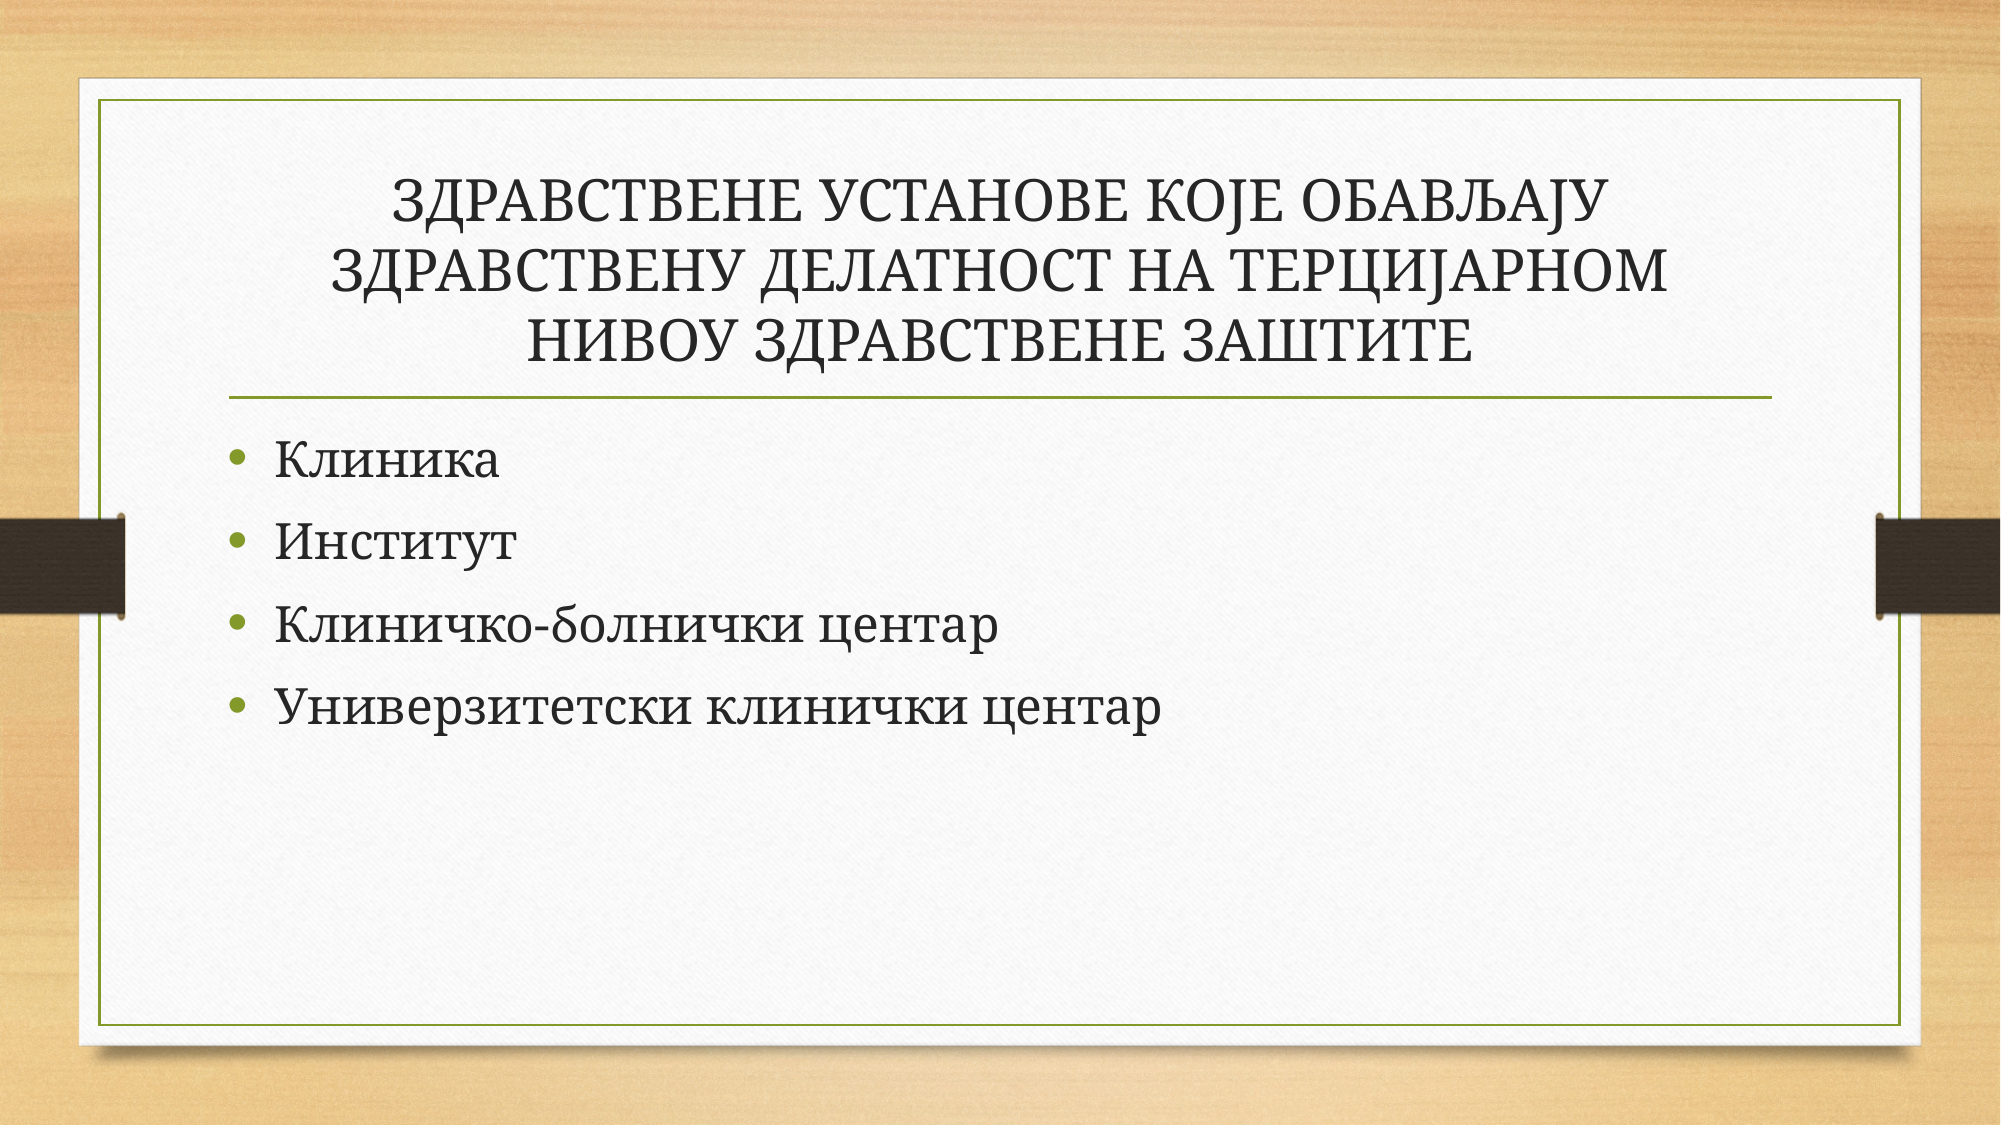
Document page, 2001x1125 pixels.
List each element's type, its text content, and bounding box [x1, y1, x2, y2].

list Клиника Институт Клиничко-болнички центар Универзитетски клинички центар [212, 419, 1788, 964]
title ЗДРАВСТВЕНЕ УСТАНОВЕ КОЈЕ ОБАВЉАЈУ ЗДРАВСТВЕНУ ДЕЛАТНОСТ НА ТЕРЦИЈАРНОМ НИВОУ ЗДРАВСТВЕНЕ ЗАШТИТЕ [212, 161, 1788, 375]
picture [0, 0, 2001, 1125]
